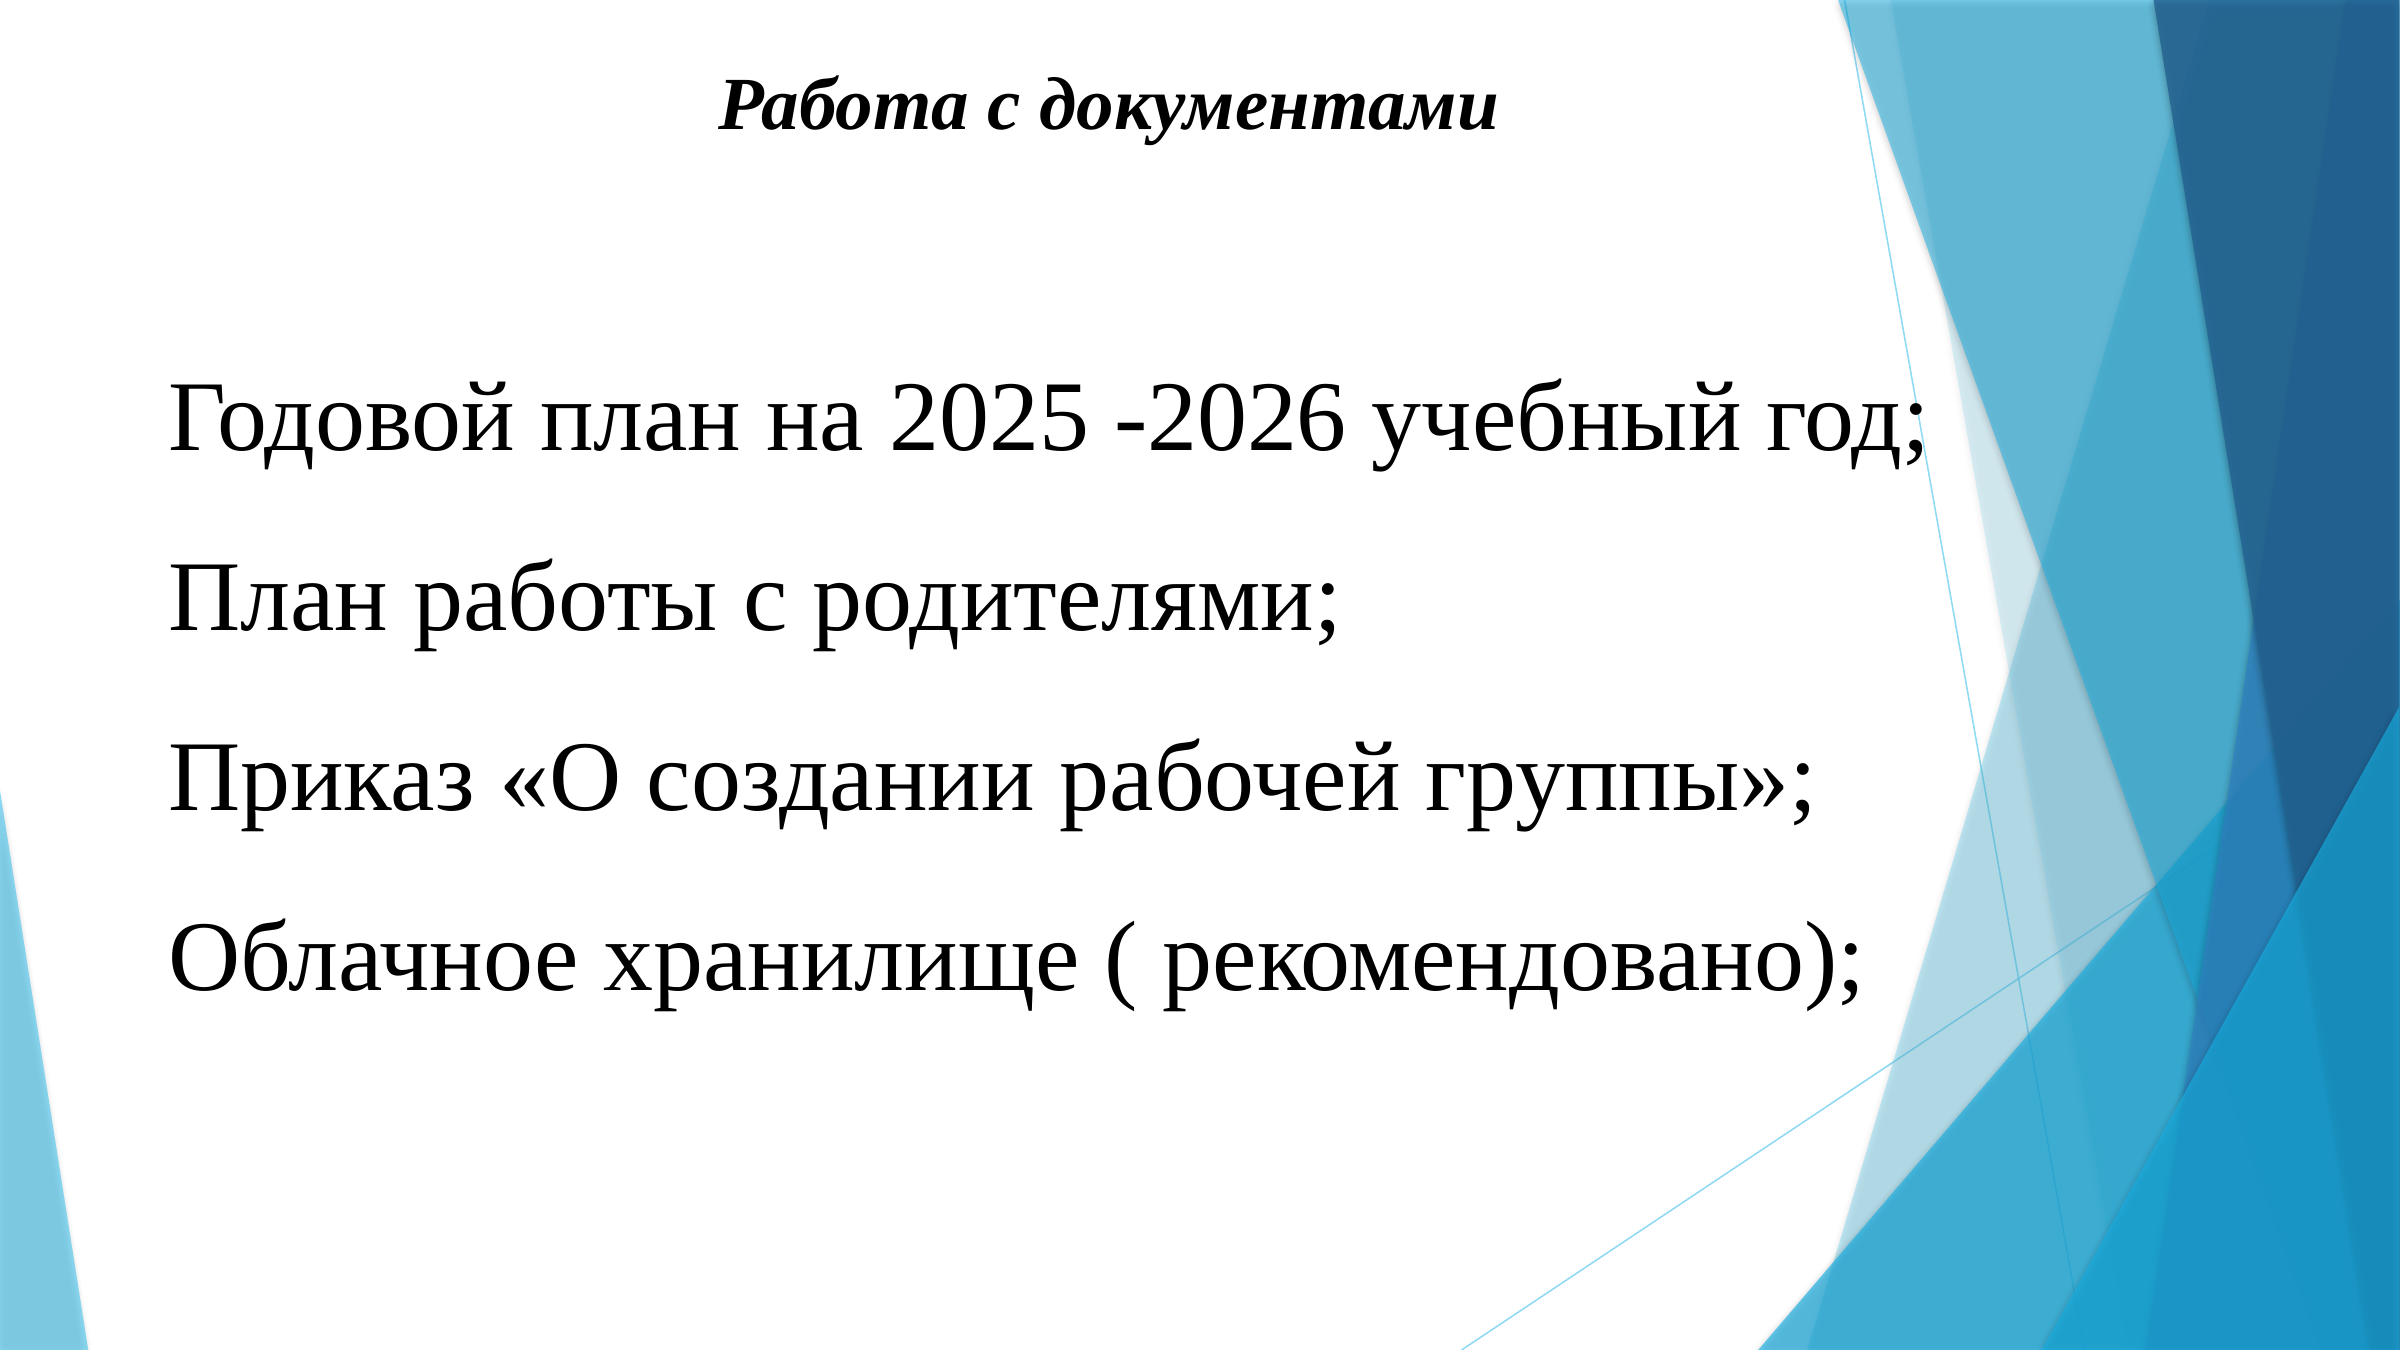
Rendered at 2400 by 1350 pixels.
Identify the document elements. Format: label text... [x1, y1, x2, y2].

text_box Работа с документами [307, 47, 1912, 153]
text_box Годовой план на 2025 -2026 учебный год; План работы с родителями; Приказ «О создании рабочей группы»; Облачное хранилище ( рекомендовано); [153, 283, 2016, 1198]
